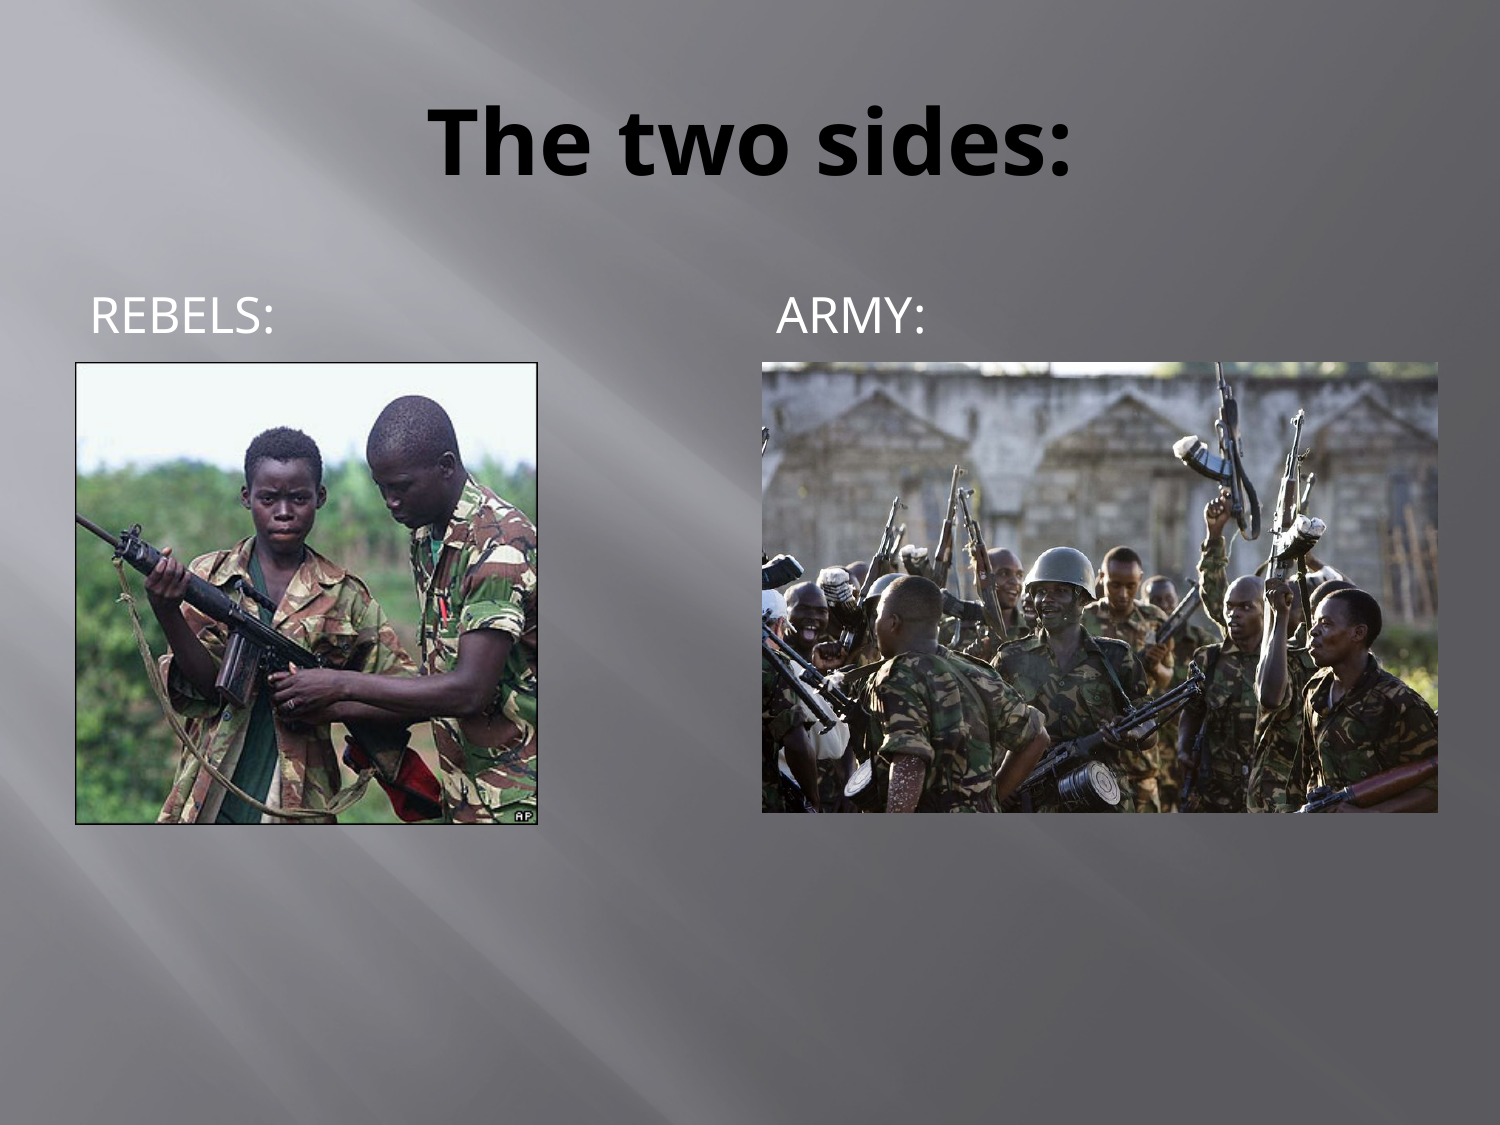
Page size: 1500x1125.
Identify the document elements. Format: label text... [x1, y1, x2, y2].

list Rebels: [75, 251, 738, 375]
list Army: [761, 251, 1425, 375]
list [762, 362, 1438, 813]
title The two sides: [75, 44, 1425, 233]
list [74, 362, 538, 826]
